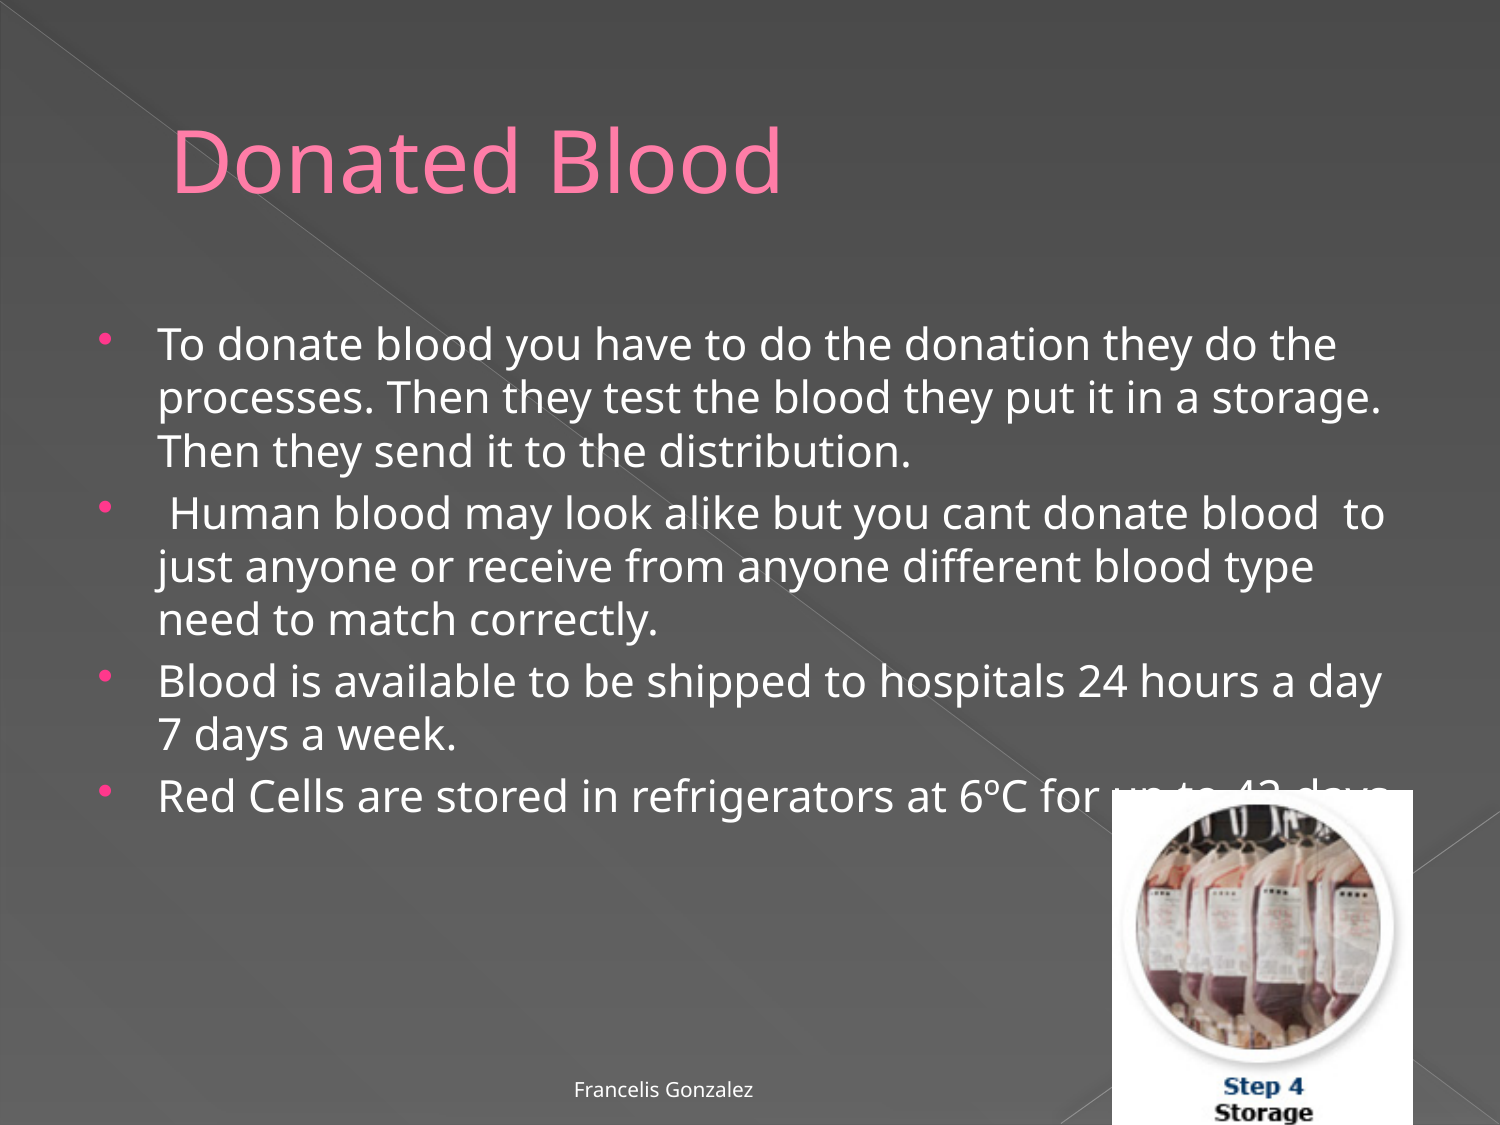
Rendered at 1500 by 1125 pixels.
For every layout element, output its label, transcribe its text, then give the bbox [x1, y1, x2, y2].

picture [1112, 790, 1413, 1125]
list To donate blood you have to do the donation they do the processes. Then they test the blood they put it in a storage. Then they send it to the distribution. Human blood may look alike but you cant donate blood to just anyone or receive from anyone different blood type need to match correctly. Blood is available to be shipped to hospitals 24 hours a day 7 days a week. Red Cells are stored in refrigerators at 6ºC for up to 42 days. [75, 308, 1425, 838]
title Donated Blood [75, 43, 1425, 274]
footer Francelis Gonzalez [75, 1063, 774, 1113]
